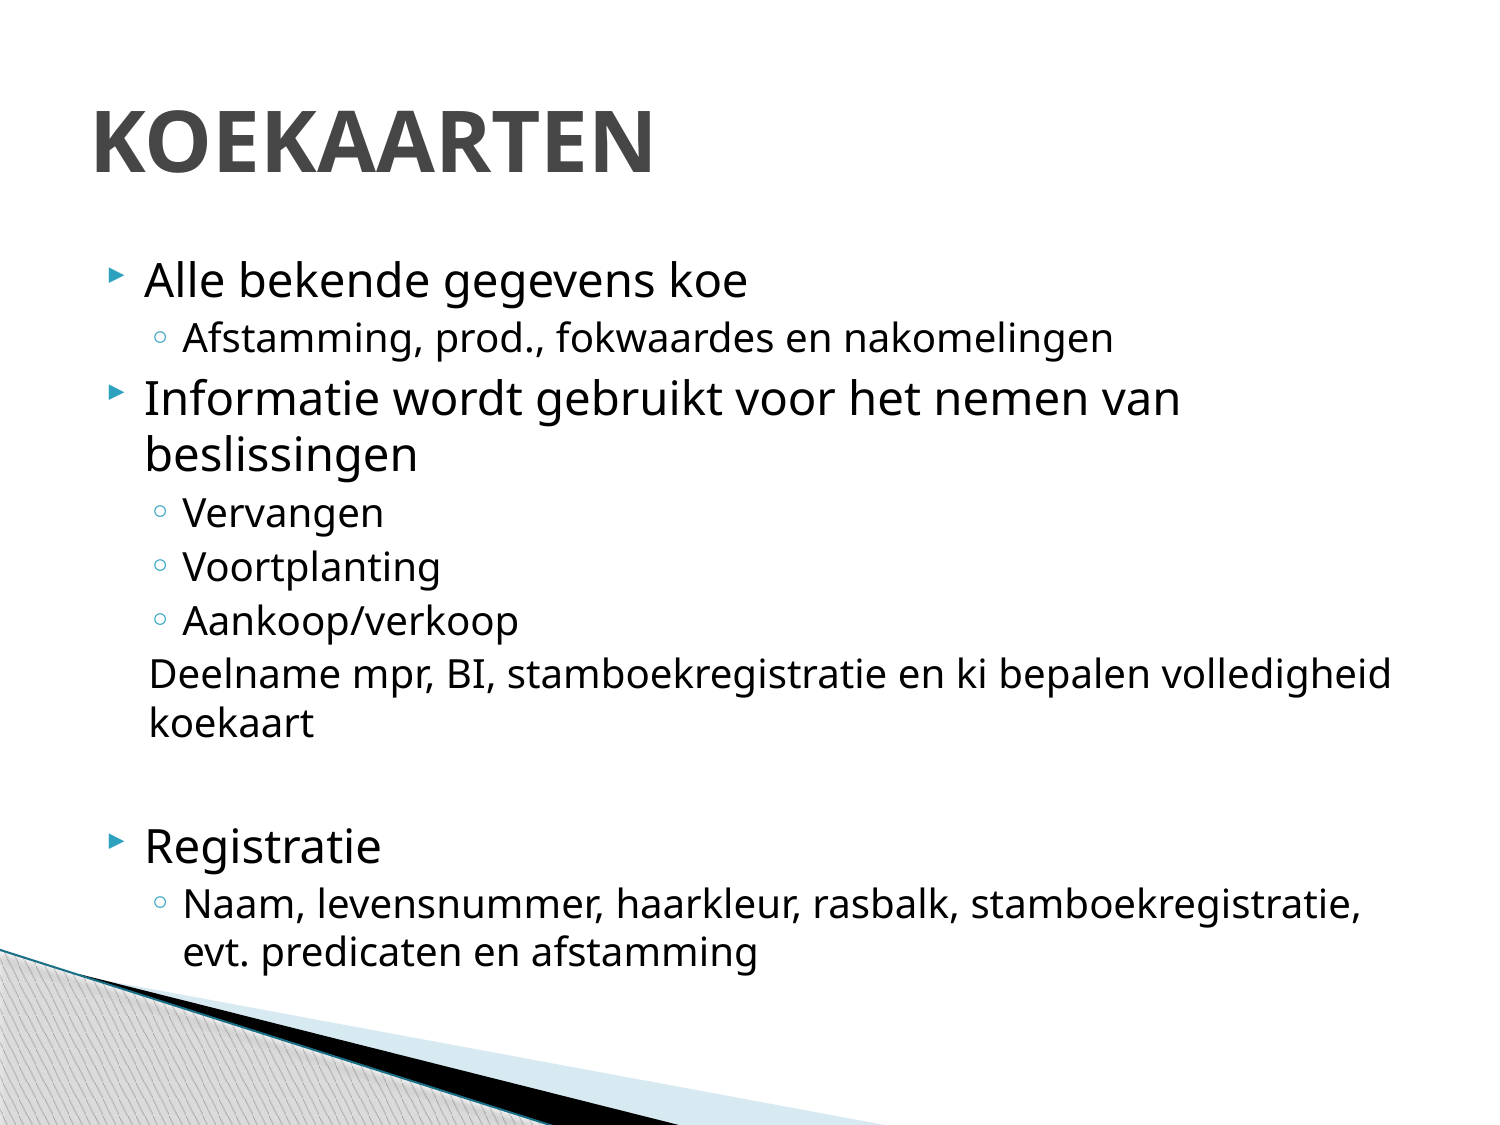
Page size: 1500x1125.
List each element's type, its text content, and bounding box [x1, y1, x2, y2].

list Alle bekende gegevens koe Afstamming, prod., fokwaardes en nakomelingen Informatie wordt gebruikt voor het nemen van beslissingen Vervangen Voortplanting Aankoop/verkoop Deelname mpr, BI, stamboekregistratie en ki bepalen volledigheid koekaart Registratie Naam, levensnummer, haarkleur, rasbalk, stamboekregistratie, evt. predicaten en afstamming [75, 243, 1425, 986]
title KOEKAARTEN [75, 45, 1425, 233]
